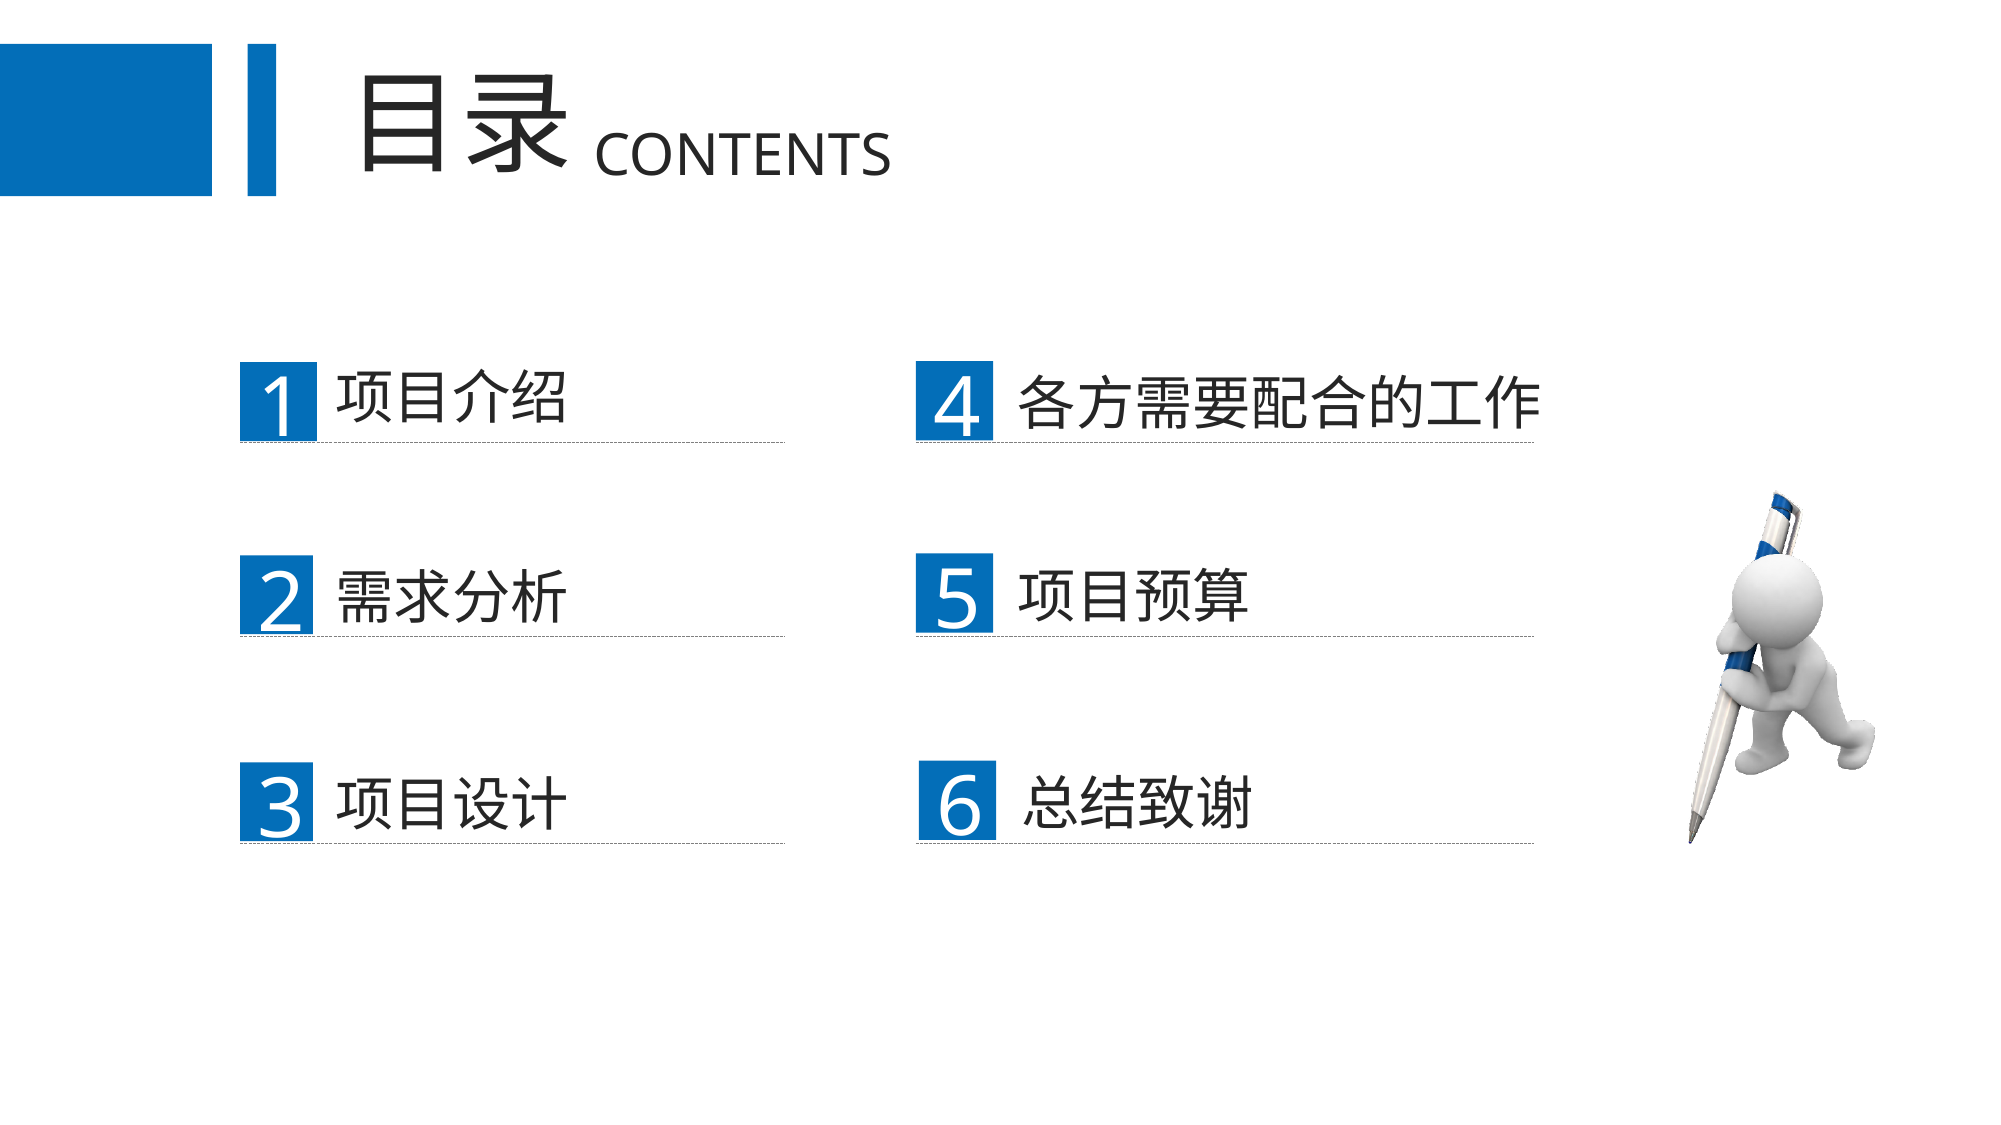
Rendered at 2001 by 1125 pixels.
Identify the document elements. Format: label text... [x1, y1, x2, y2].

text_box 目录 [333, 43, 600, 194]
text_box [0, 43, 213, 197]
text_box CONTENTS [578, 109, 1043, 195]
text_box [247, 43, 277, 197]
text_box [240, 345, 1875, 852]
